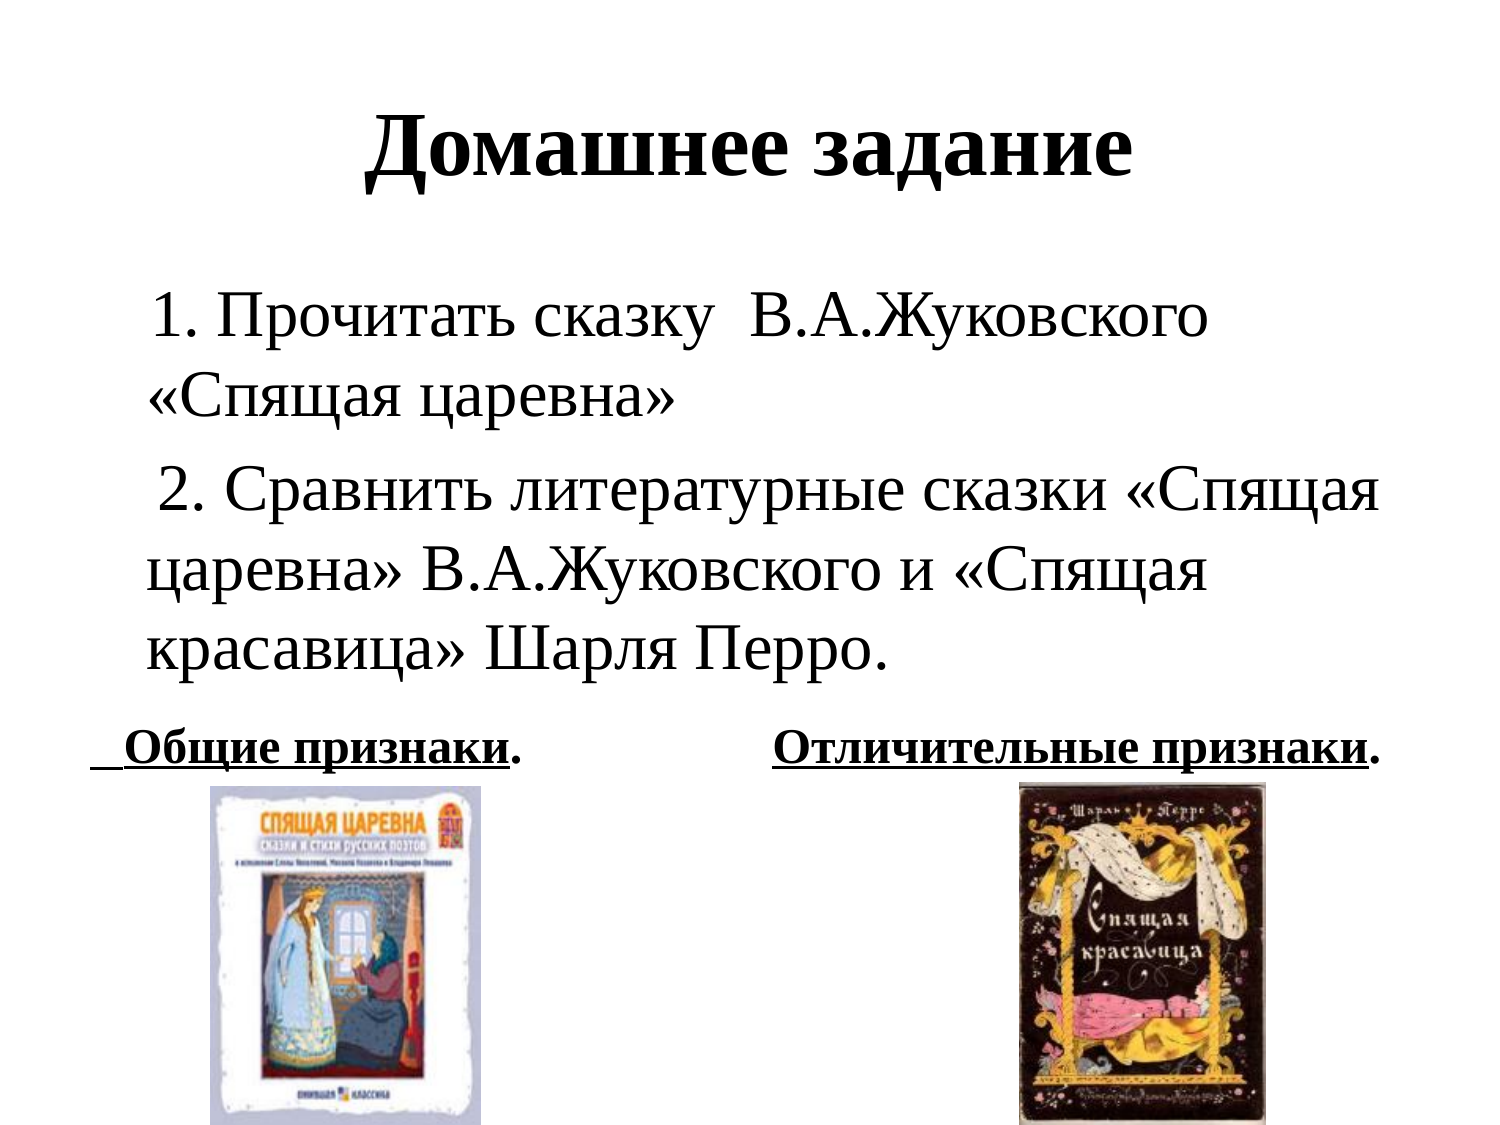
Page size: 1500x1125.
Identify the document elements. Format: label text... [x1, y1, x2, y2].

title Домашнее задание [75, 45, 1425, 233]
picture [1019, 782, 1266, 1125]
list 1. Прочитать сказку В.А.Жуковского «Спящая царевна» 2. Сравнить литературные сказки «Спящая царевна» В.А.Жуковского и «Спящая красавица» Шарля Перро. Общие признаки. Отличительные признаки. [75, 262, 1425, 1005]
picture [210, 785, 481, 1125]
